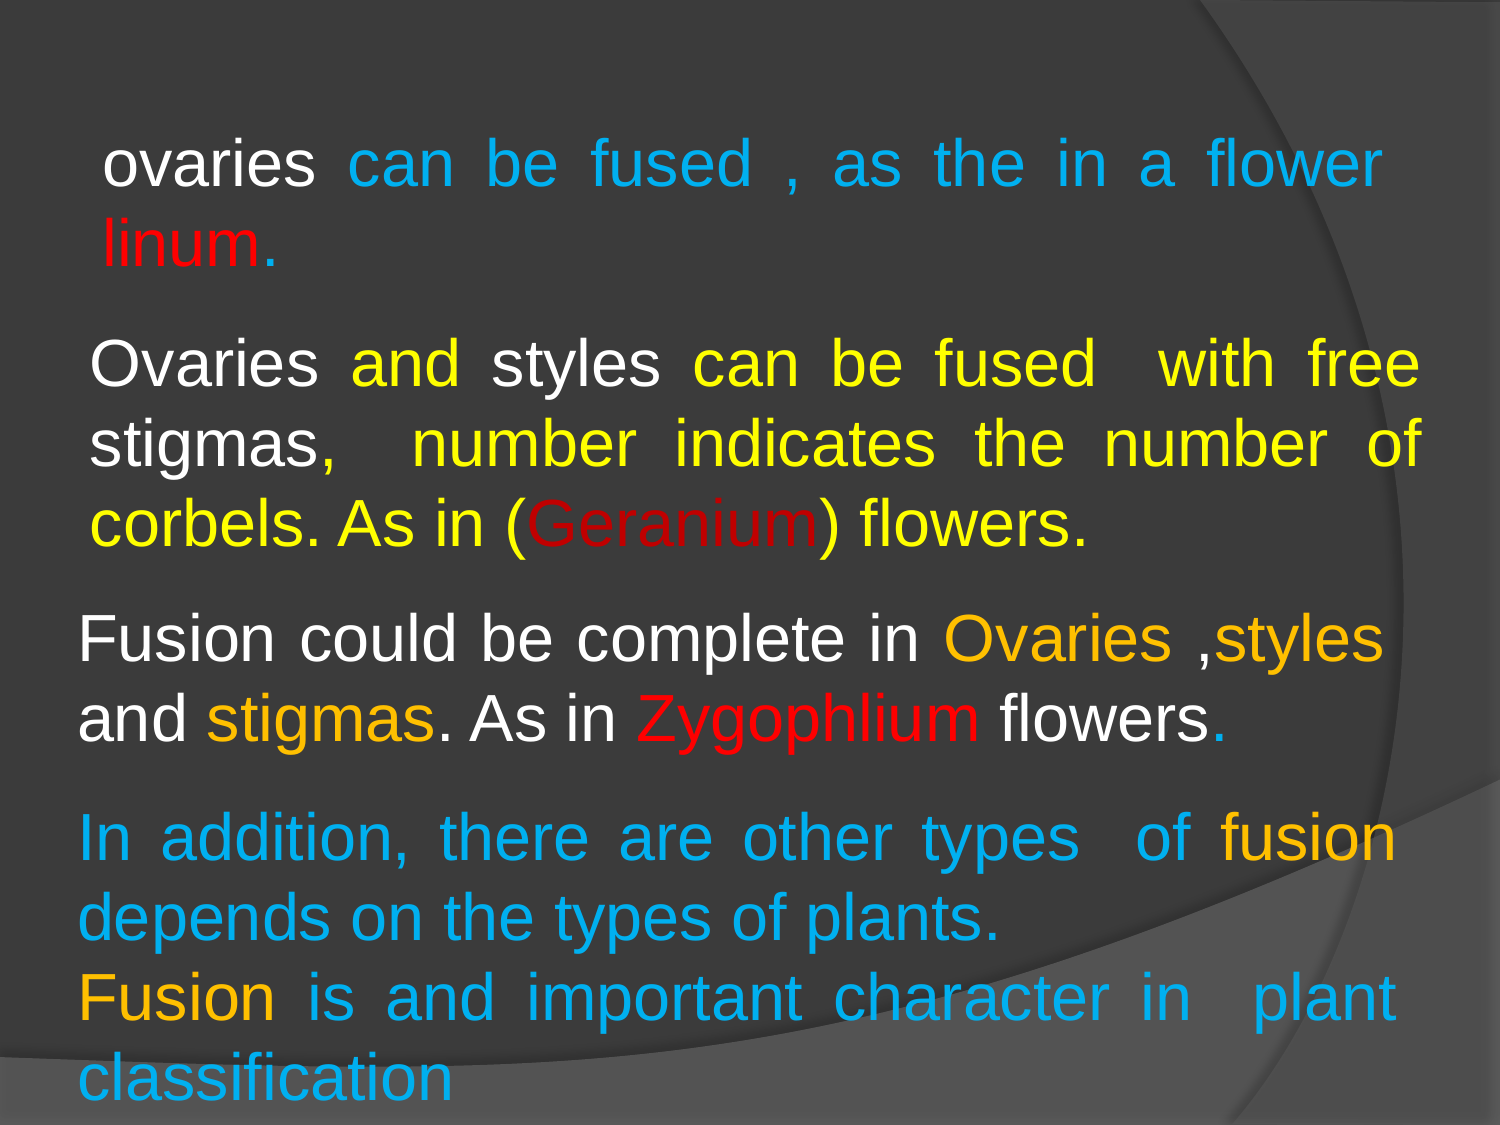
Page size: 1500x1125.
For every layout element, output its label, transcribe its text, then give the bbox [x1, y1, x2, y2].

text_box Ovaries and styles can be fused with free stigmas, number indicates the number of corbels. As in (Geranium) flowers. [74, 312, 1438, 568]
text_box In addition, there are other types of fusion depends on the types of plants. Fusion is and important character in plant classification [62, 786, 1413, 1122]
text_box Fusion could be complete in Ovaries ,styles and stigmas. As in Zygophlium flowers. [62, 587, 1400, 763]
text_box ovaries can be fused , as the in a flower linum. [87, 112, 1400, 288]
